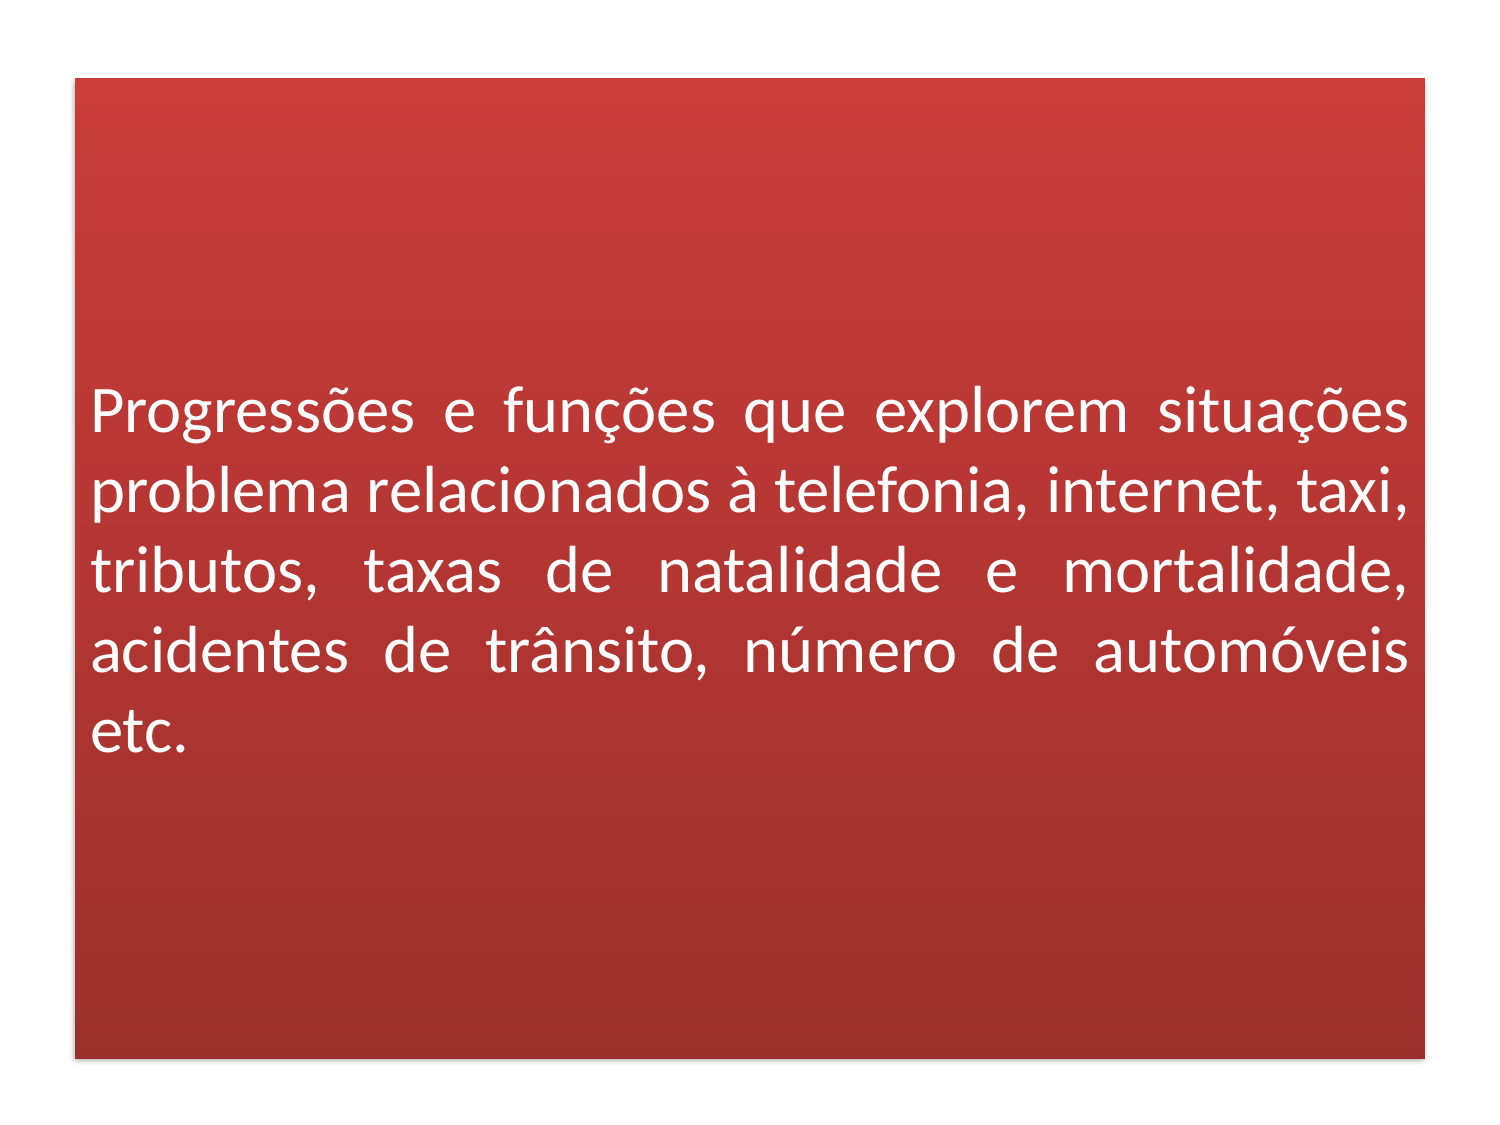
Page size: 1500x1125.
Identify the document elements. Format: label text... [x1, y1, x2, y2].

list Progressões e funções que explorem situações problema relacionados à telefonia, internet, taxi, tributos, taxas de natalidade e mortalidade, acidentes de trânsito, número de automóveis etc. [75, 78, 1425, 1059]
